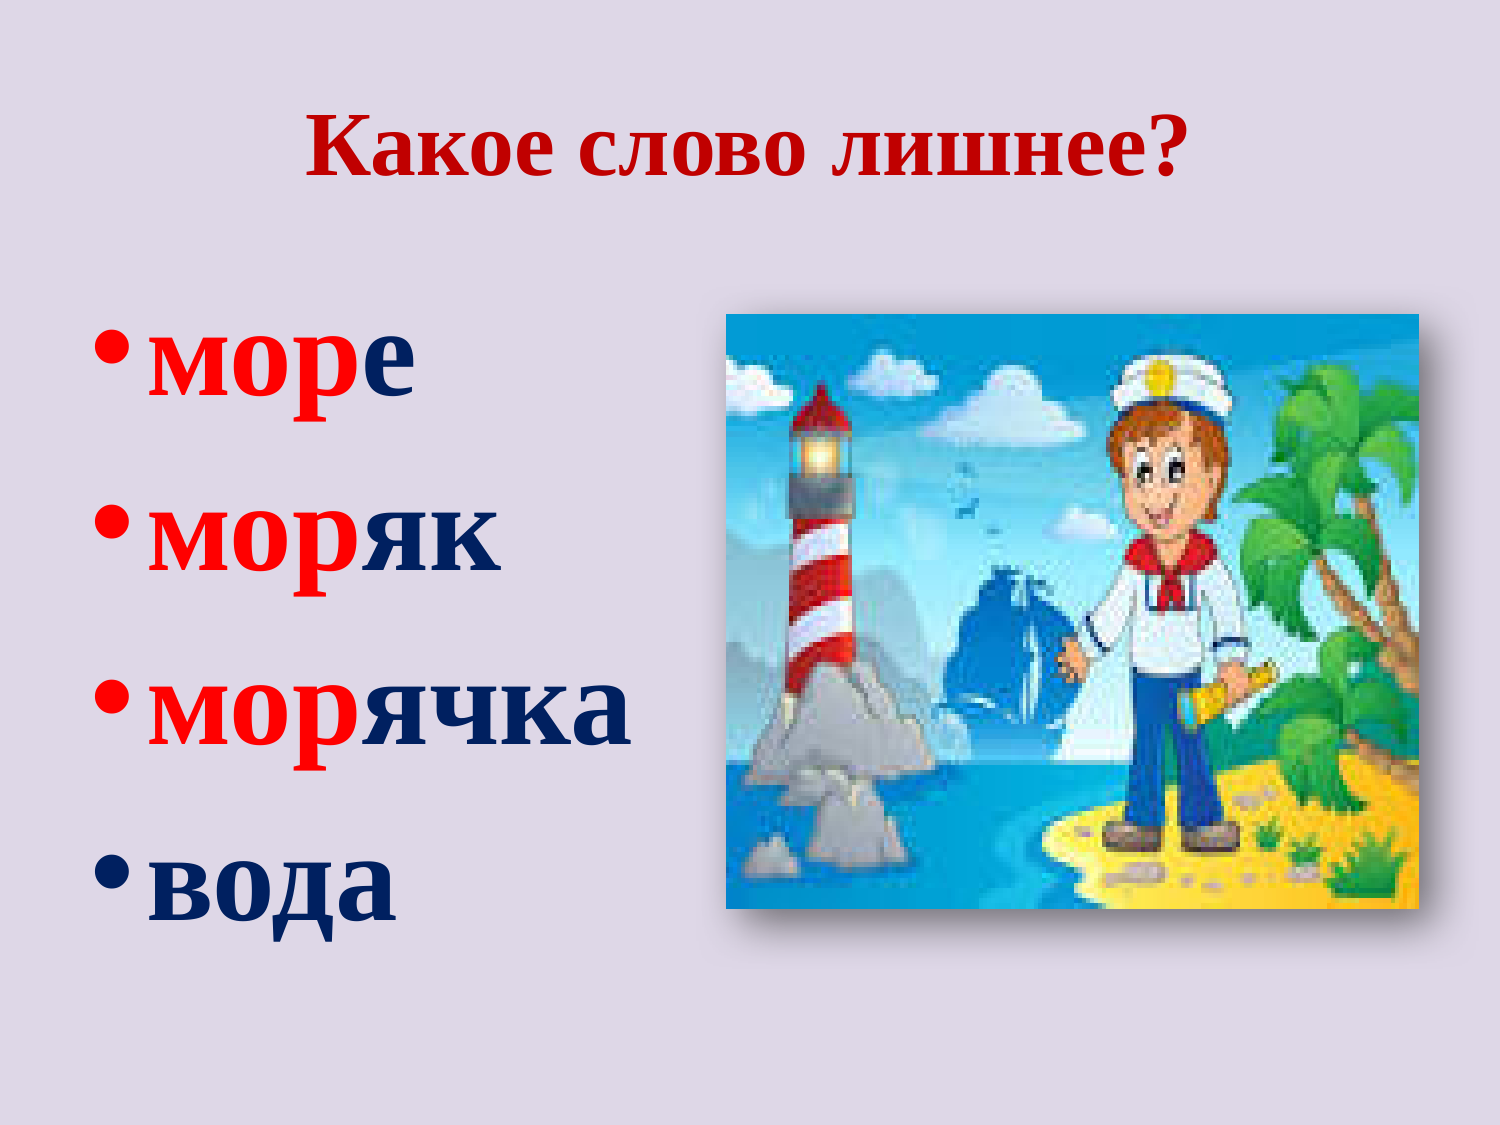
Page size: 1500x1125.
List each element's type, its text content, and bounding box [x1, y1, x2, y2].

picture [726, 340, 1419, 909]
title Какое слово лишнее? [75, 45, 1425, 233]
list море моряк морячка вода [75, 262, 1425, 1005]
